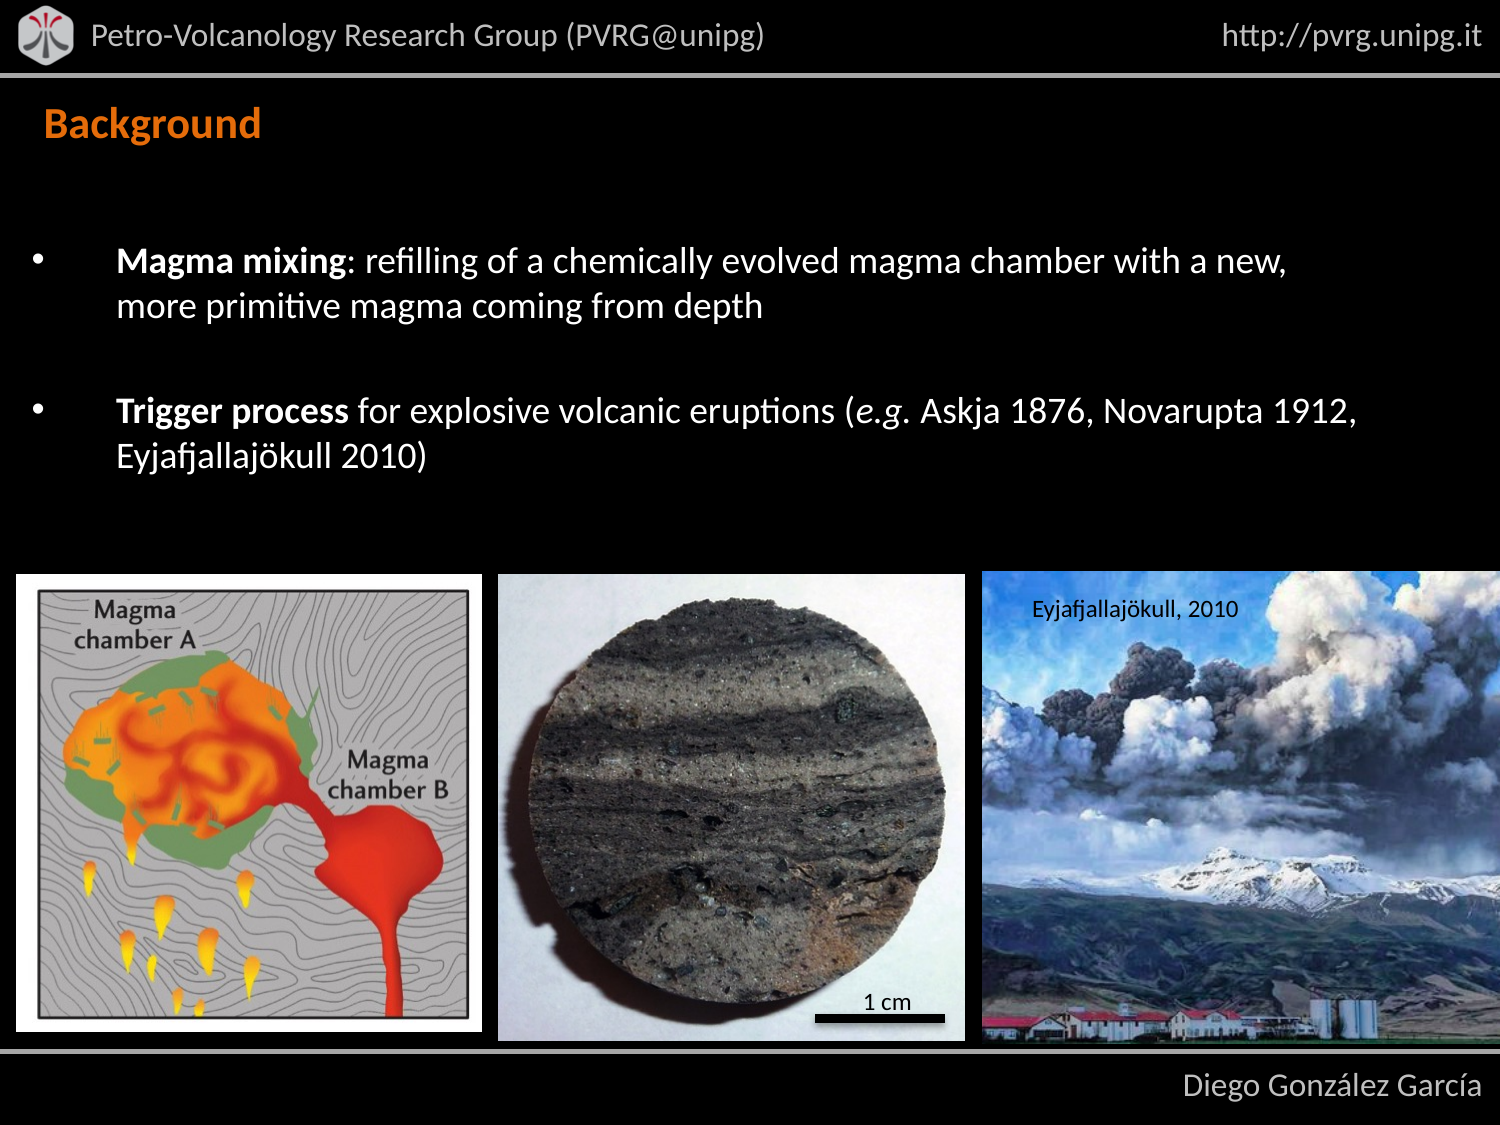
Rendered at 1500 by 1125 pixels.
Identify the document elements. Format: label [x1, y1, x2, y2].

text_box [0, 0, 1500, 1125]
picture [981, 571, 1500, 1044]
picture [16, 574, 482, 1032]
picture [498, 574, 965, 1041]
